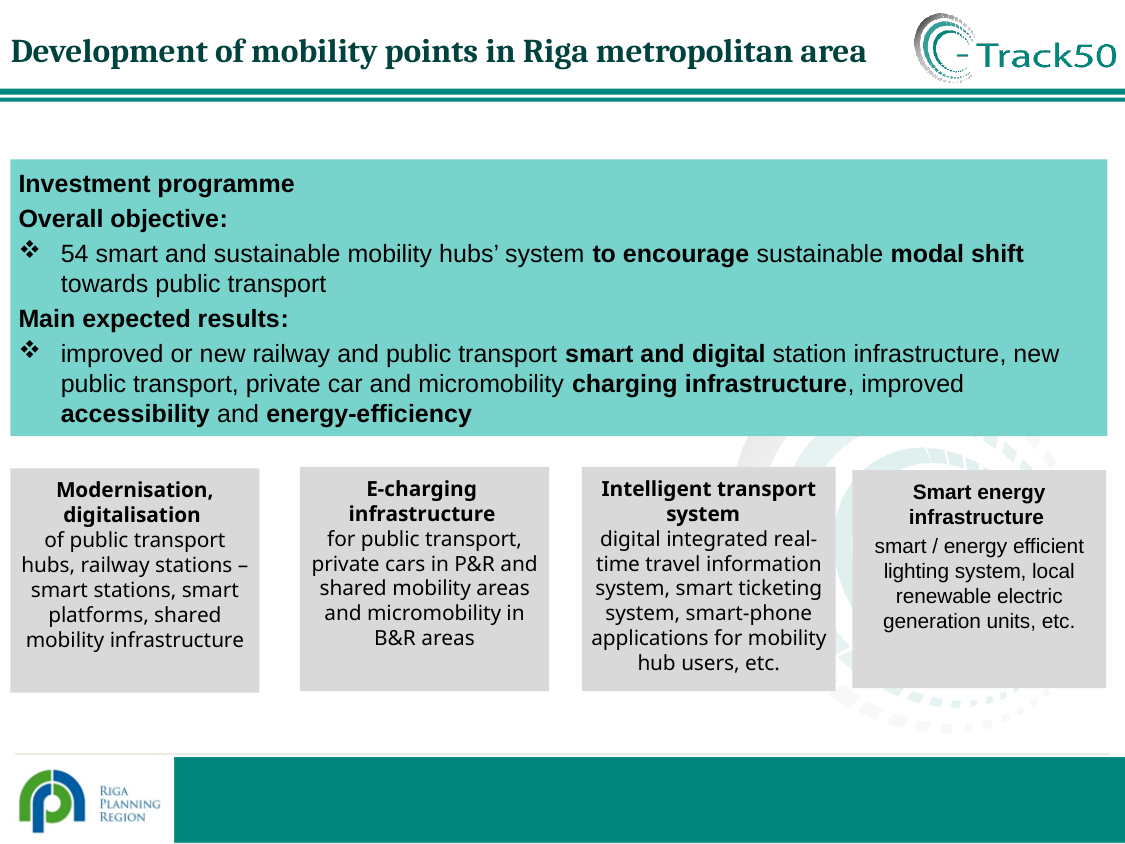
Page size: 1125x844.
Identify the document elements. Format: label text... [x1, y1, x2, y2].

text_box E-charging infrastructure for public transport, private cars in P&R and shared mobility areas and micromobility in B&R areas [299, 466, 550, 692]
picture [914, 13, 1116, 83]
list Smart energy infrastructure smart / energy efficient lighting system, local renewable electric generation units, etc. [852, 470, 1107, 689]
picture [0, 755, 1125, 844]
list Investment programme Overall objective: 54 smart and sustainable mobility hubs’ system to encourage sustainable modal shift towards public transport Main expected results: improved or new railway and public transport smart and digital station infrastructure, new public transport, private car and micromobility charging infrastructure, improved accessibility and energy-efficiency [10, 159, 1108, 437]
title Development of mobility points in Riga metropolitan area [0, 21, 1025, 76]
text_box Modernisation, digitalisation of public transport hubs, railway stations – smart stations, smart platforms, shared mobility infrastructure [10, 468, 260, 693]
text_box Intelligent transport system digital integrated real-time travel information system, smart ticketing system, smart-phone applications for mobility hub users, etc. [581, 466, 836, 692]
